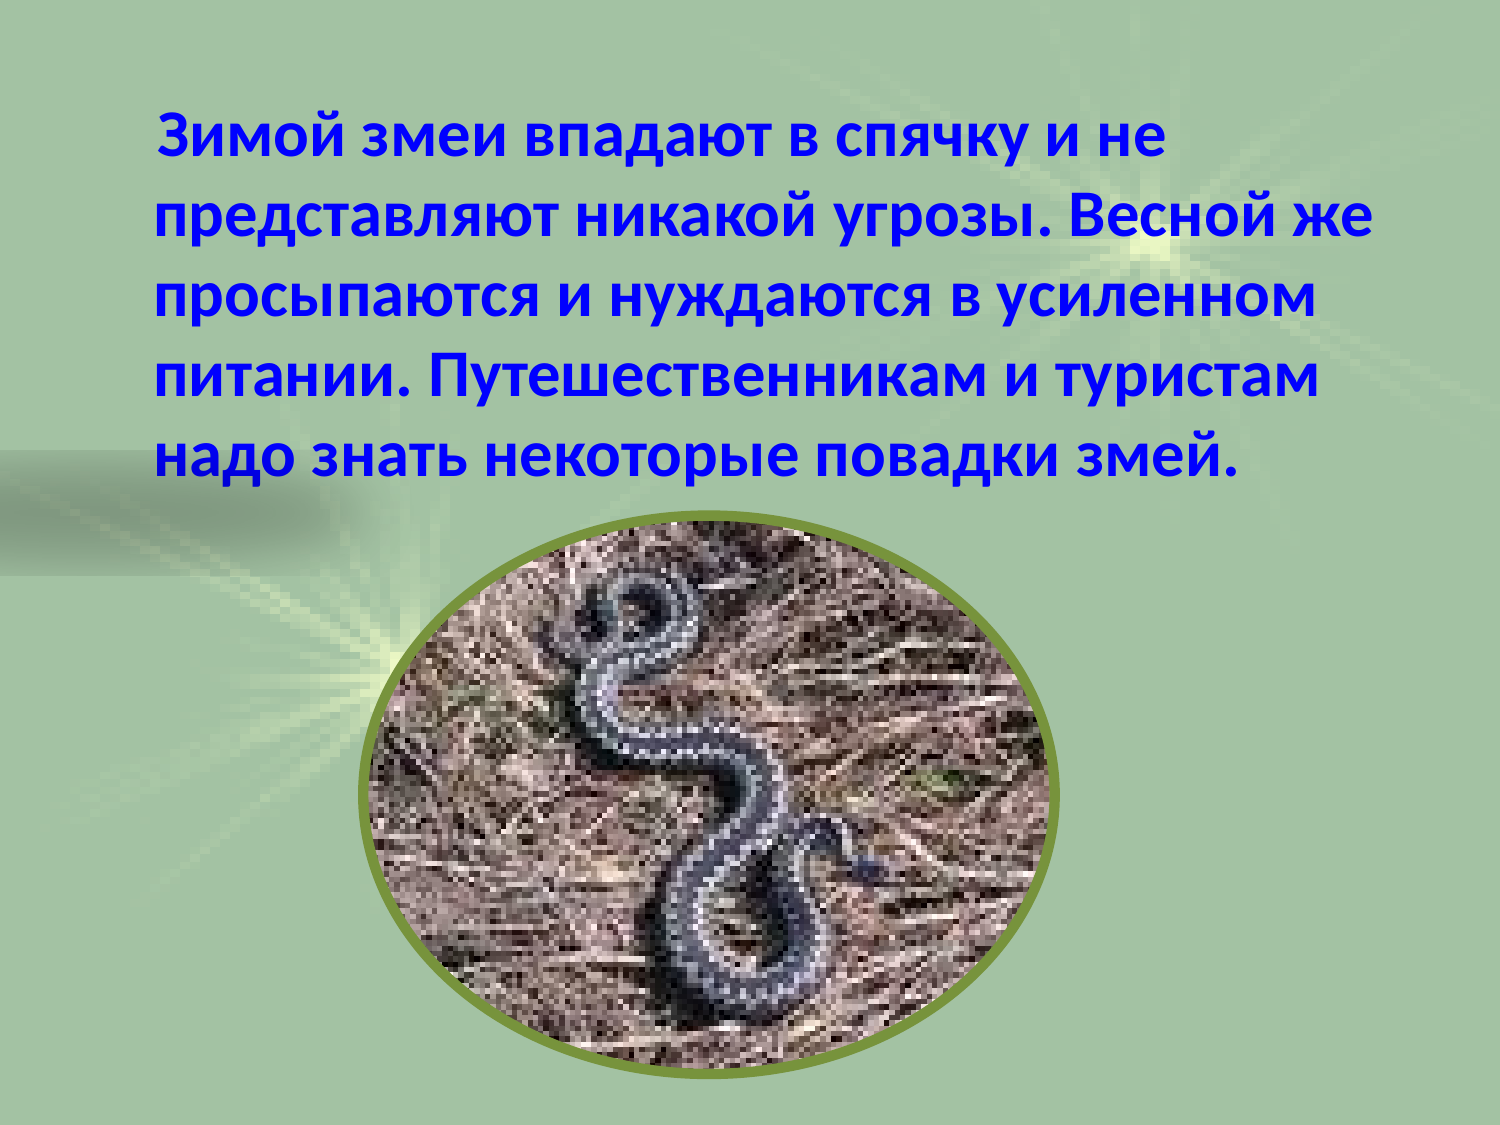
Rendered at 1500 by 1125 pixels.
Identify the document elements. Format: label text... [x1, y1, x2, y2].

list Зимой змеи впадают в спячку и не представляют никакой угрозы. Весной же просыпаются и нуждаются в усиленном питании. Путешественникам и туристам надо знать некоторые повадки змей. [82, 82, 1432, 582]
picture [0, 0, 1500, 1125]
